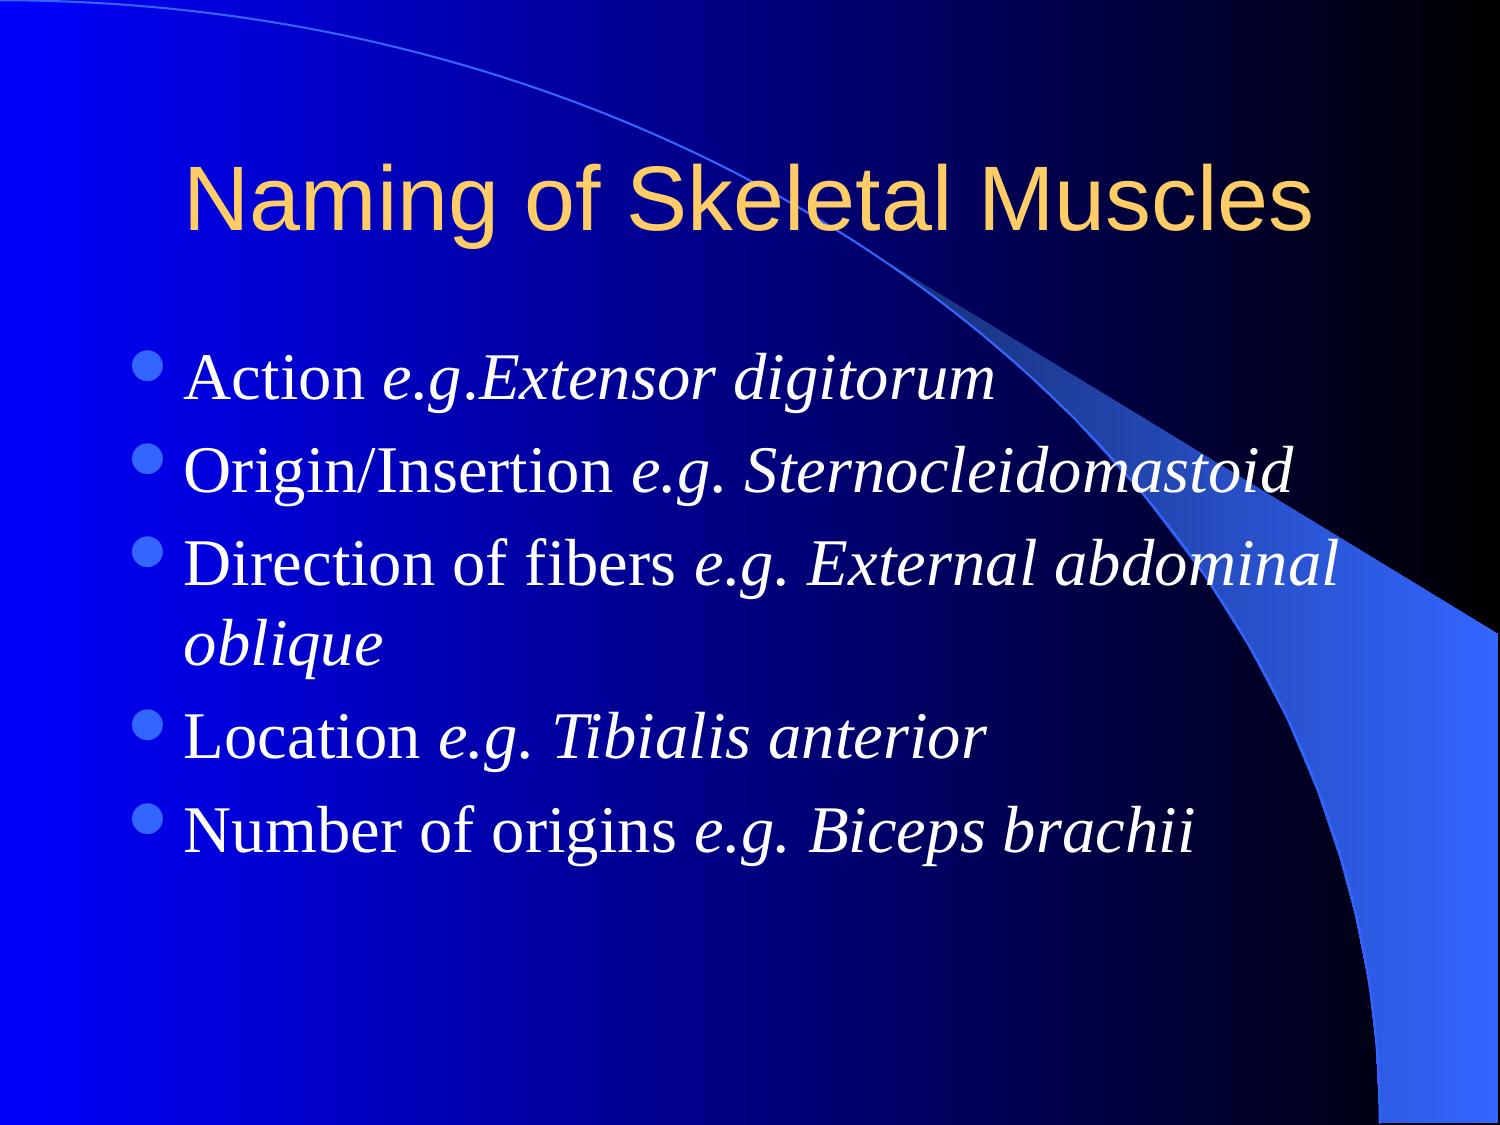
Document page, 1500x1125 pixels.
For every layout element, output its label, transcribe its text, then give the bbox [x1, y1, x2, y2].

list Action e.g.Extensor digitorum Origin/Insertion e.g. Sternocleidomastoid Direction of fibers e.g. External abdominal oblique Location e.g. Tibialis anterior Number of origins e.g. Biceps brachii [112, 324, 1388, 1000]
title Naming of Skeletal Muscles [112, 99, 1388, 288]
